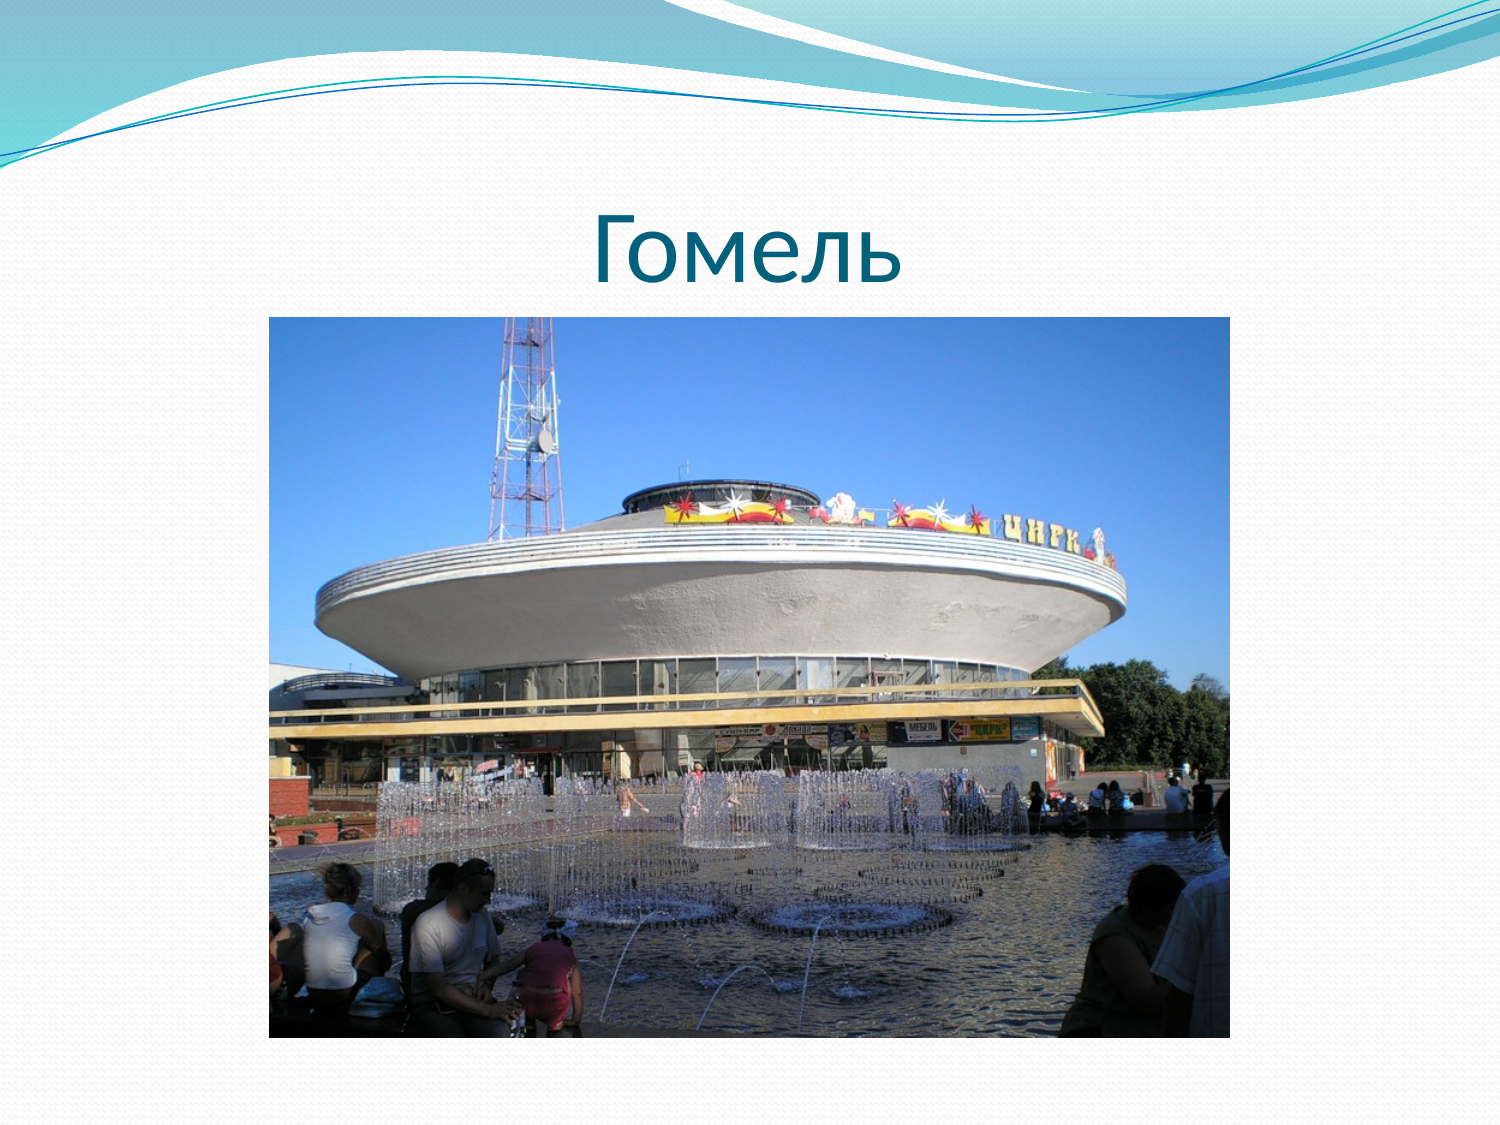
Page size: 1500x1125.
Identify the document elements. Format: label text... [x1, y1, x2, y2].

title Гомель [75, 115, 1425, 303]
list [269, 317, 1231, 1038]
